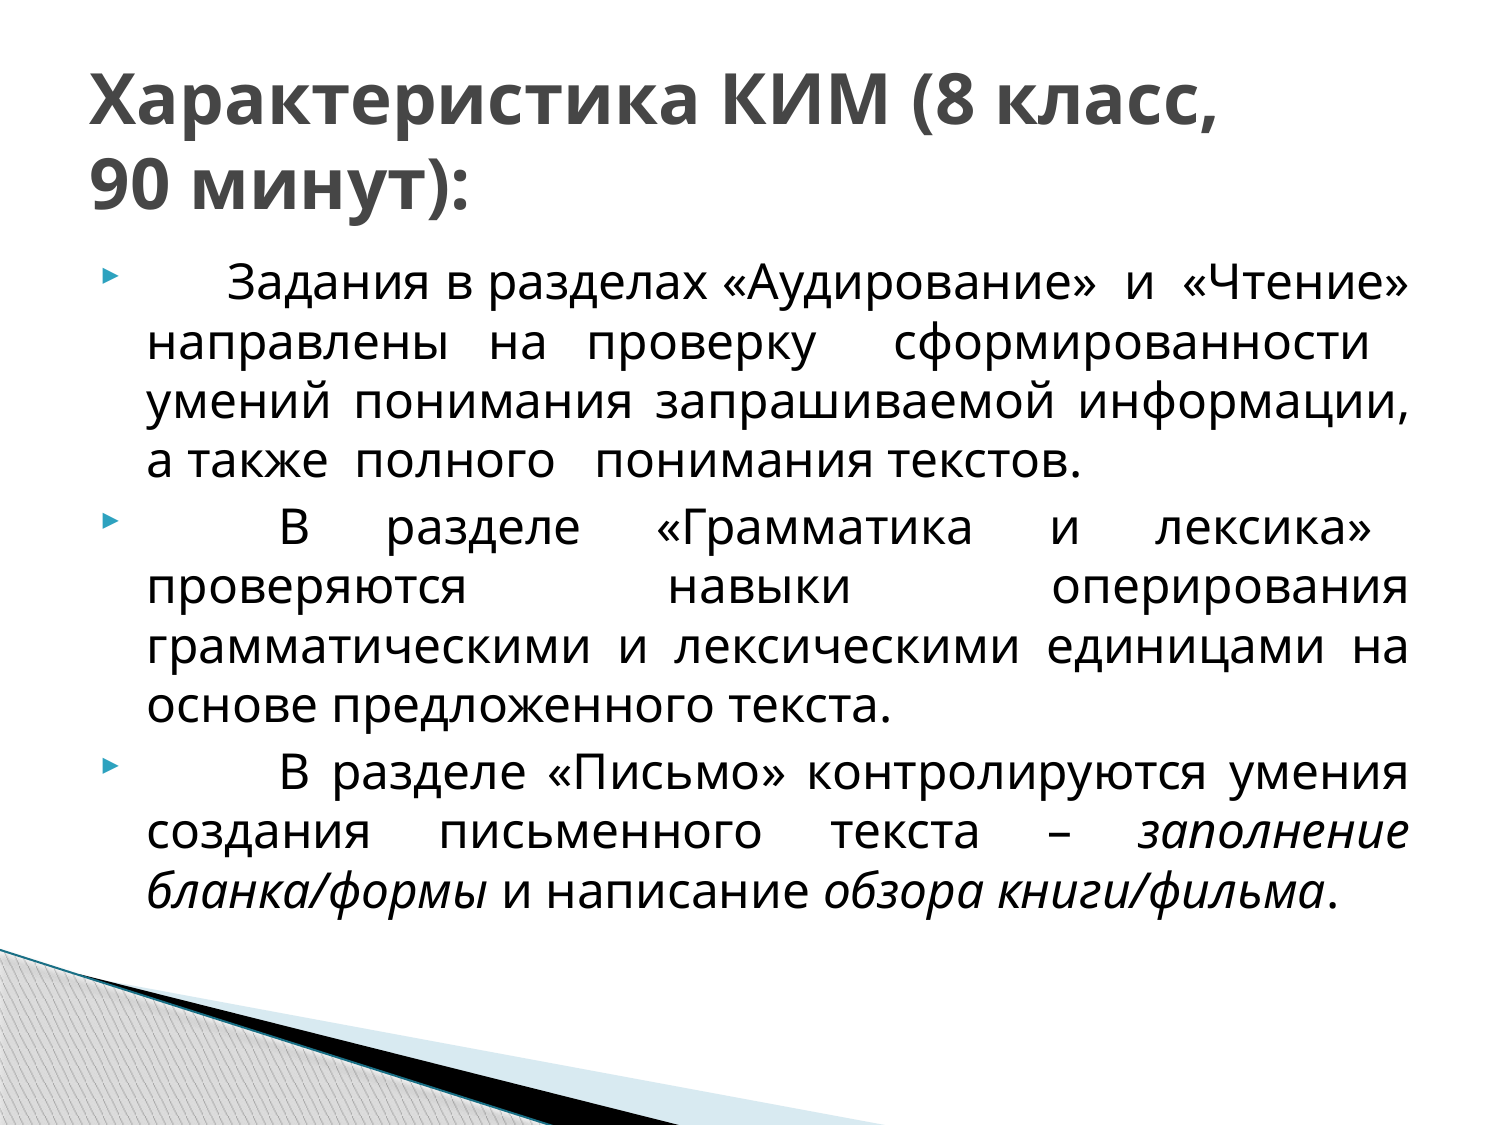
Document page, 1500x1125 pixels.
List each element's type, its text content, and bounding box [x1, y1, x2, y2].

list Задания в разделах «Аудирование» и «Чтение» направлены на проверку сформированности умений понимания запрашиваемой информации, а также полного понимания текстов. В разделе «Грамматика и лексика» проверяются навыки оперирования грамматическими и лексическими единицами на основе предложенного текста. В разделе «Письмо» контролируются умения создания письменного текста – заполнение бланка/формы и написание обзора книги/фильма. [75, 243, 1425, 986]
title Характеристика КИМ (8 класс, 90 минут): [75, 45, 1425, 233]
